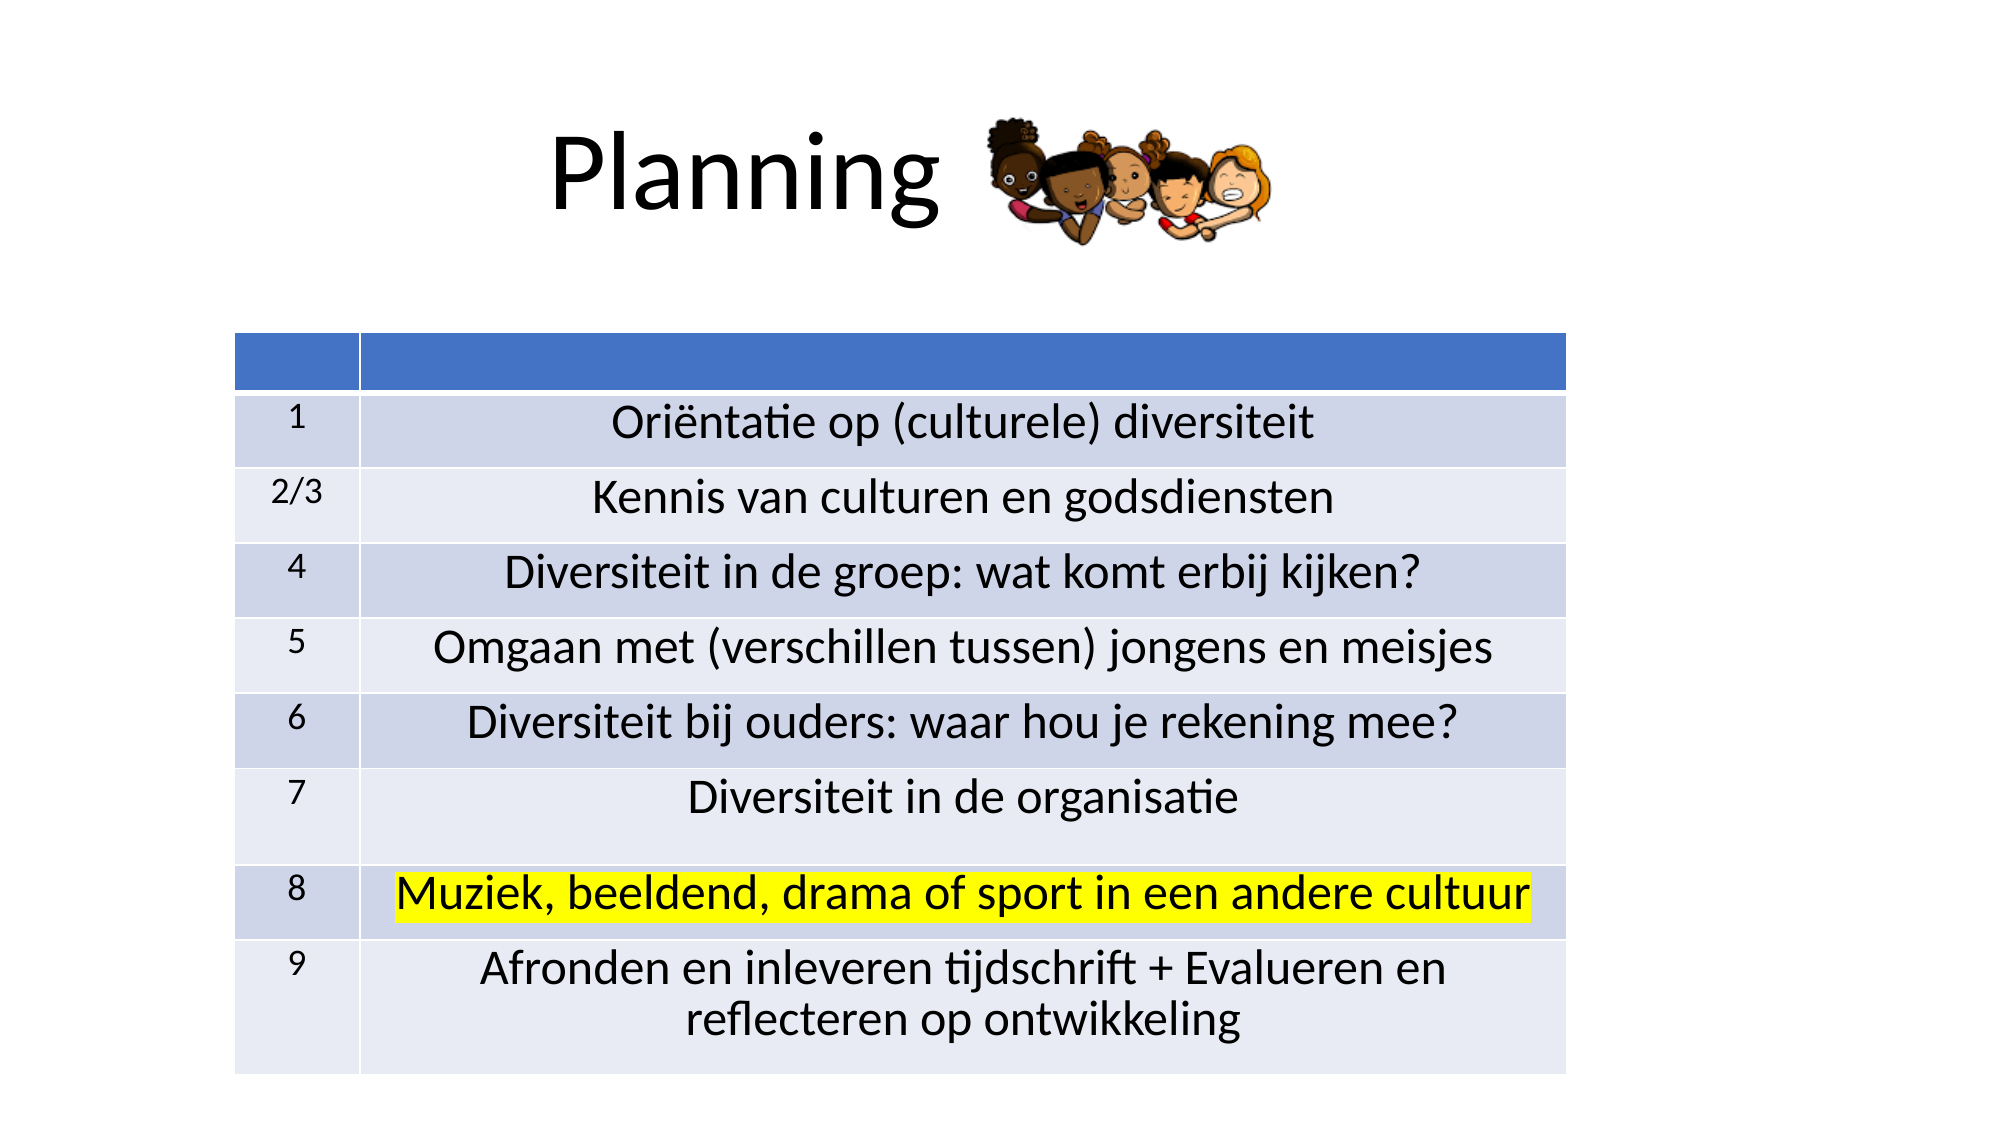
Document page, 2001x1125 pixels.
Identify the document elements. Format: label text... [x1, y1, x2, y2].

table_header [361, 333, 1566, 390]
table_cell 4 [235, 544, 359, 617]
table_cell 7 [235, 769, 359, 864]
table_cell Omgaan met (verschillen tussen) jongens en meisjes [361, 619, 1566, 692]
table_cell 8 [235, 866, 359, 939]
table_cell 6 [235, 694, 359, 768]
text_box Planning [533, 89, 957, 240]
table_cell 5 [235, 619, 359, 692]
picture [958, 0, 1280, 358]
table_cell Diversiteit bij ouders: waar hou je rekening mee? [361, 694, 1566, 768]
table_cell 9 [235, 941, 359, 1074]
table_cell Afronden en inleveren tijdschrift + Evalueren en reflecteren op ontwikkeling [361, 941, 1566, 1074]
table_cell 1 [235, 396, 359, 467]
table_cell 2/3 [235, 469, 359, 542]
table_cell Muziek, beeldend, drama of sport in een andere cultuur [361, 866, 1566, 939]
table_cell Diversiteit in de organisatie [361, 769, 1566, 864]
table_cell Oriëntatie op (culturele) diversiteit [361, 396, 1566, 467]
table_cell Kennis van culturen en godsdiensten [361, 469, 1566, 542]
table_header [235, 333, 359, 390]
table_cell Diversiteit in de groep: wat komt erbij kijken? [361, 544, 1566, 617]
